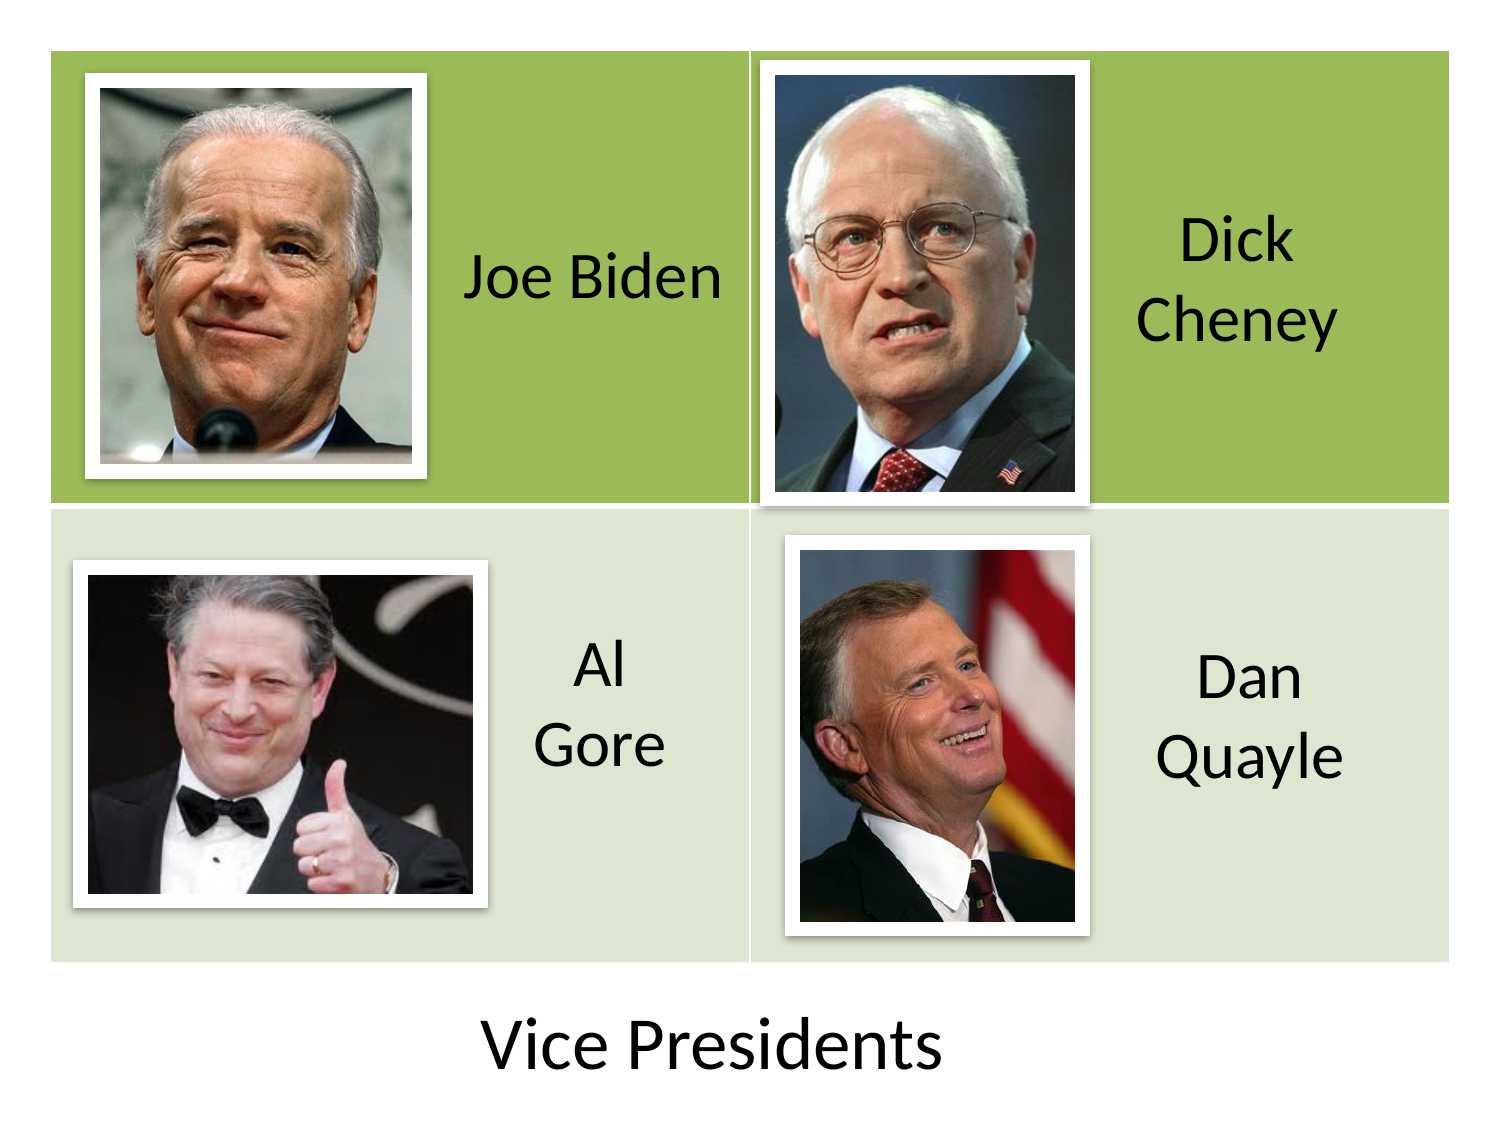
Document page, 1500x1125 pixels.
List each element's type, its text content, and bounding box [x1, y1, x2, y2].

table_cell [751, 509, 1449, 962]
picture [99, 87, 413, 465]
text_box Al Gore [477, 612, 738, 788]
text_box Dick Cheney [1112, 187, 1363, 363]
picture [774, 74, 1076, 493]
text_box Vice Presidents [112, 987, 1313, 1093]
table_header [51, 51, 749, 503]
table_header [751, 51, 1449, 503]
text_box Dan Quayle [1112, 624, 1388, 800]
table_cell [51, 509, 749, 962]
picture [87, 574, 474, 894]
text_box Joe Biden [433, 224, 755, 320]
picture [799, 549, 1076, 923]
